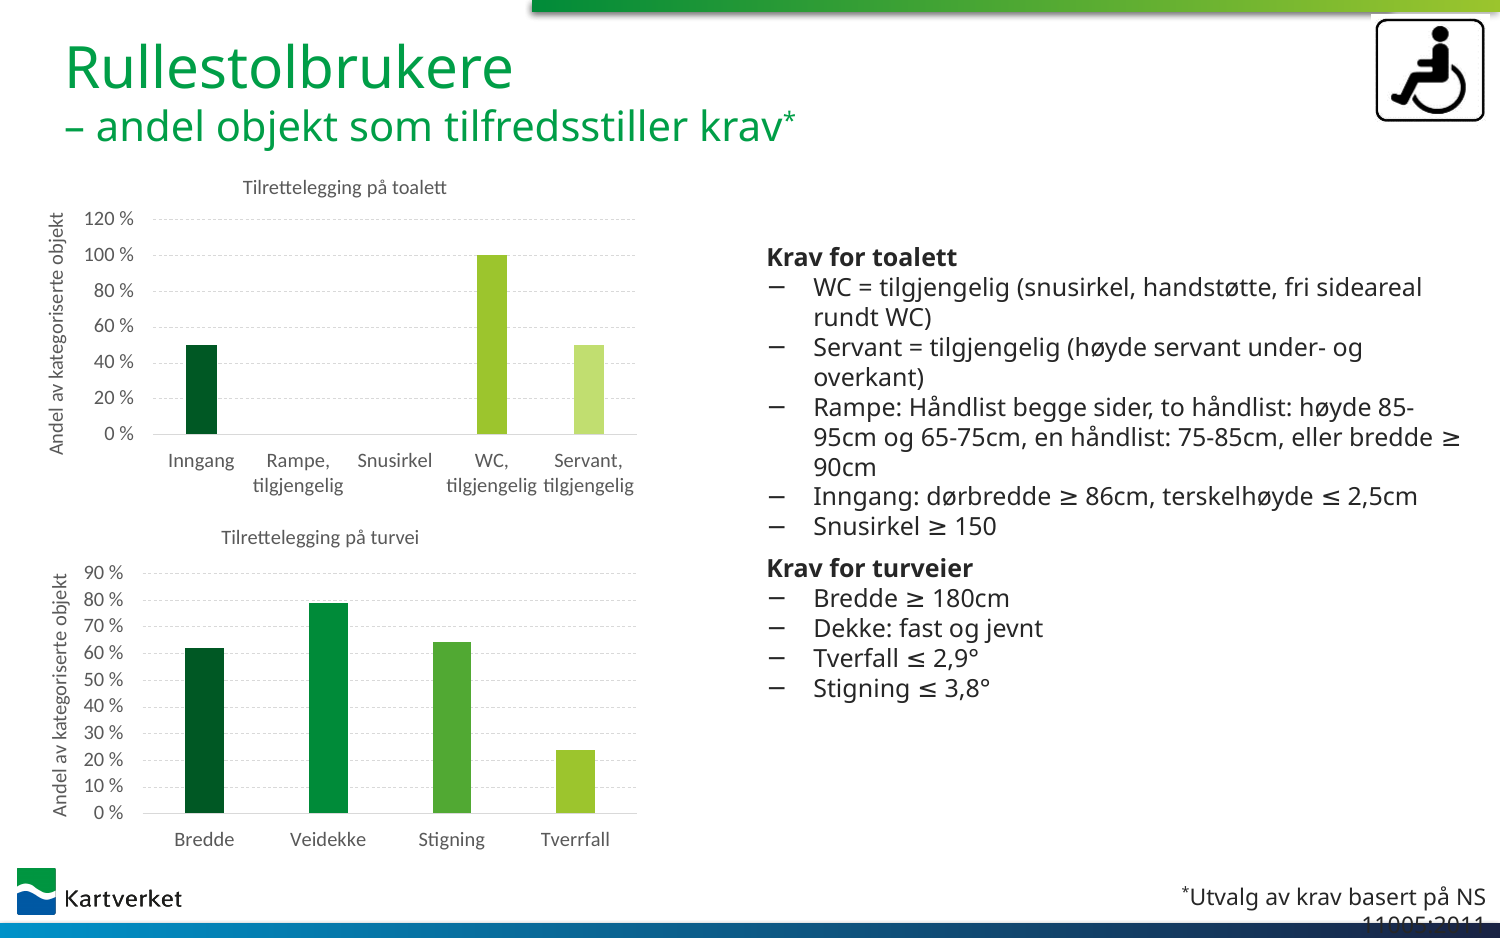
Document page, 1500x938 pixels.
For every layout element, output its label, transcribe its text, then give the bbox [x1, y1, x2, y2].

text_box Rullestolbrukere – andel objekt som tilfredsstiller krav* [49, 14, 1431, 158]
text_box Krav for toalett WC = tilgjengelig (snusirkel, handstøtte, fri sideareal rundt WC) Servant = tilgjengelig (høyde servant under- og overkant) Rampe: Håndlist begge sider, to håndlist: høyde 85-95cm og 65-75cm, en håndlist: 75-85cm, eller bredde ≥ 90cm Inngang: dørbredde ≥ 86cm, terskelhøyde ≤ 2,5cm Snusirkel ≥ 150 [751, 234, 1483, 545]
text_box Krav for turveier Bredde ≥ 180cm Dekke: fast og jevnt Tverfall ≤ 2,9° Stigning ≤ 3,8° [751, 545, 1483, 710]
picture [41, 520, 650, 859]
picture [1371, 13, 1491, 127]
text_box *Utvalg av krav basert på NS 11005:2011 [1068, 873, 1500, 938]
picture [41, 166, 650, 505]
